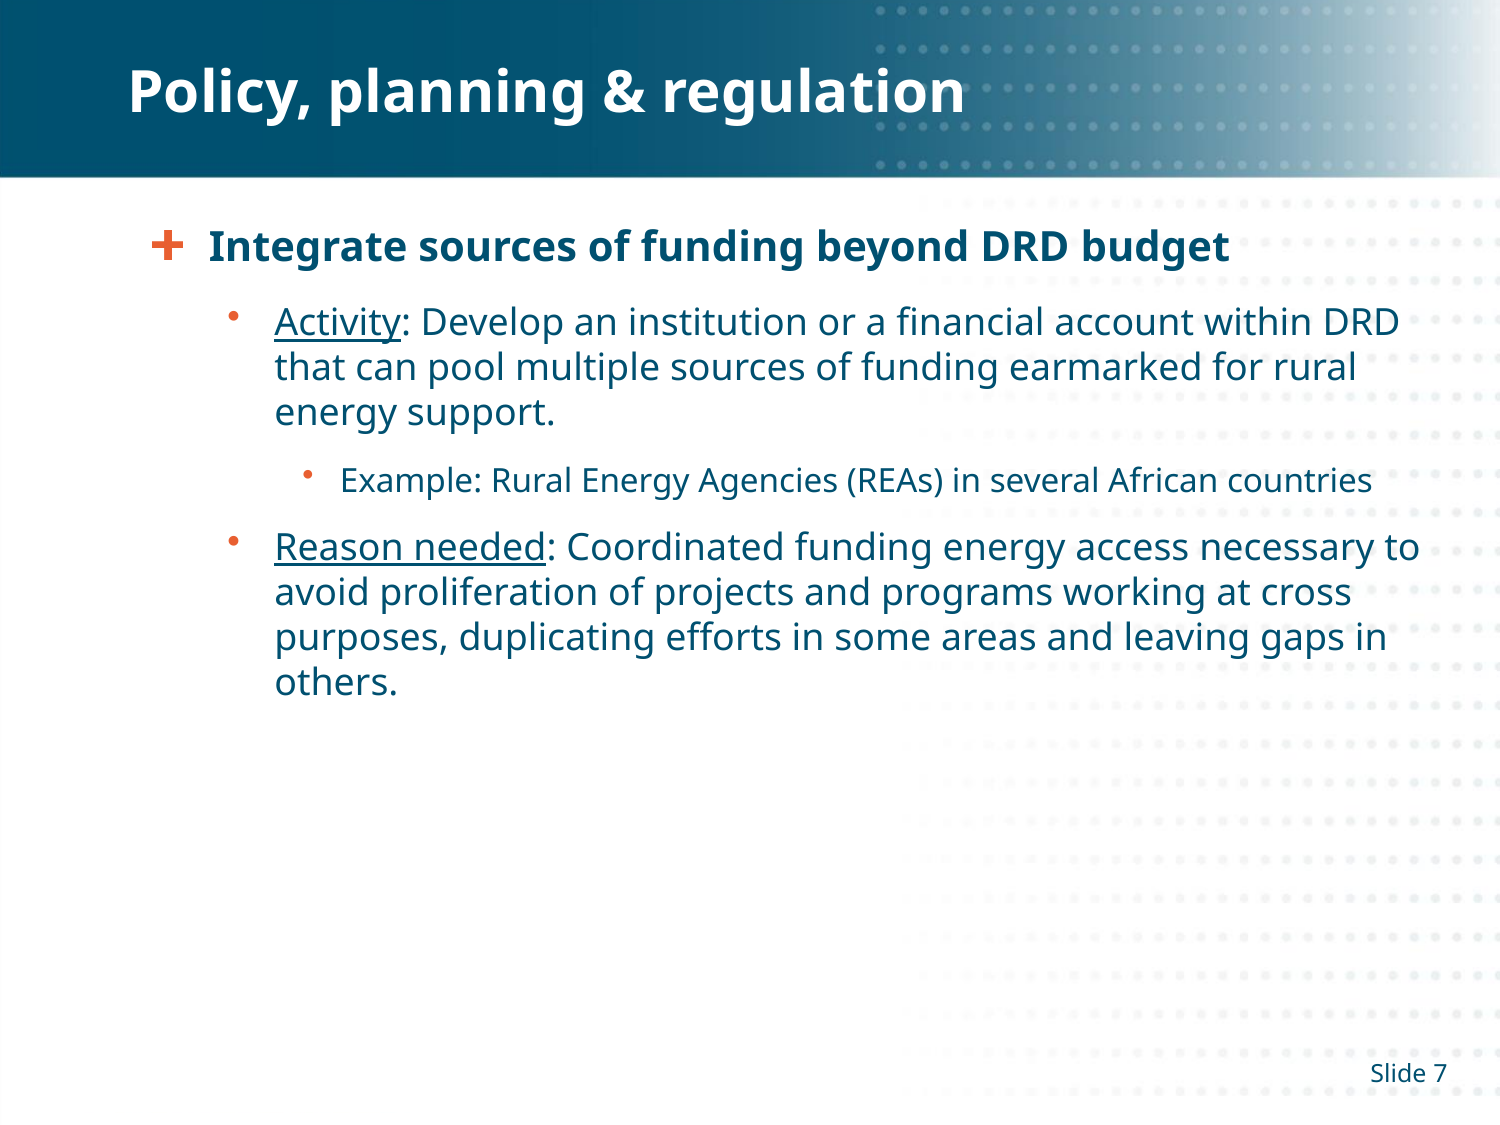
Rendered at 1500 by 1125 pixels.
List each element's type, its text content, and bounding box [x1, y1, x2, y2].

slide_number 7 [1112, 1049, 1463, 1125]
title Policy, planning & regulation [112, 0, 1300, 184]
picture [0, 0, 1500, 1125]
list Integrate sources of funding beyond DRD budget Activity: Develop an institution or a financial account within DRD that can pool multiple sources of funding earmarked for rural energy support. Example: Rural Energy Agencies (REAs) in several African countries Reason needed: Coordinated funding energy access necessary to avoid proliferation of projects and programs working at cross purposes, duplicating efforts in some areas and leaving gaps in others. [137, 212, 1438, 955]
